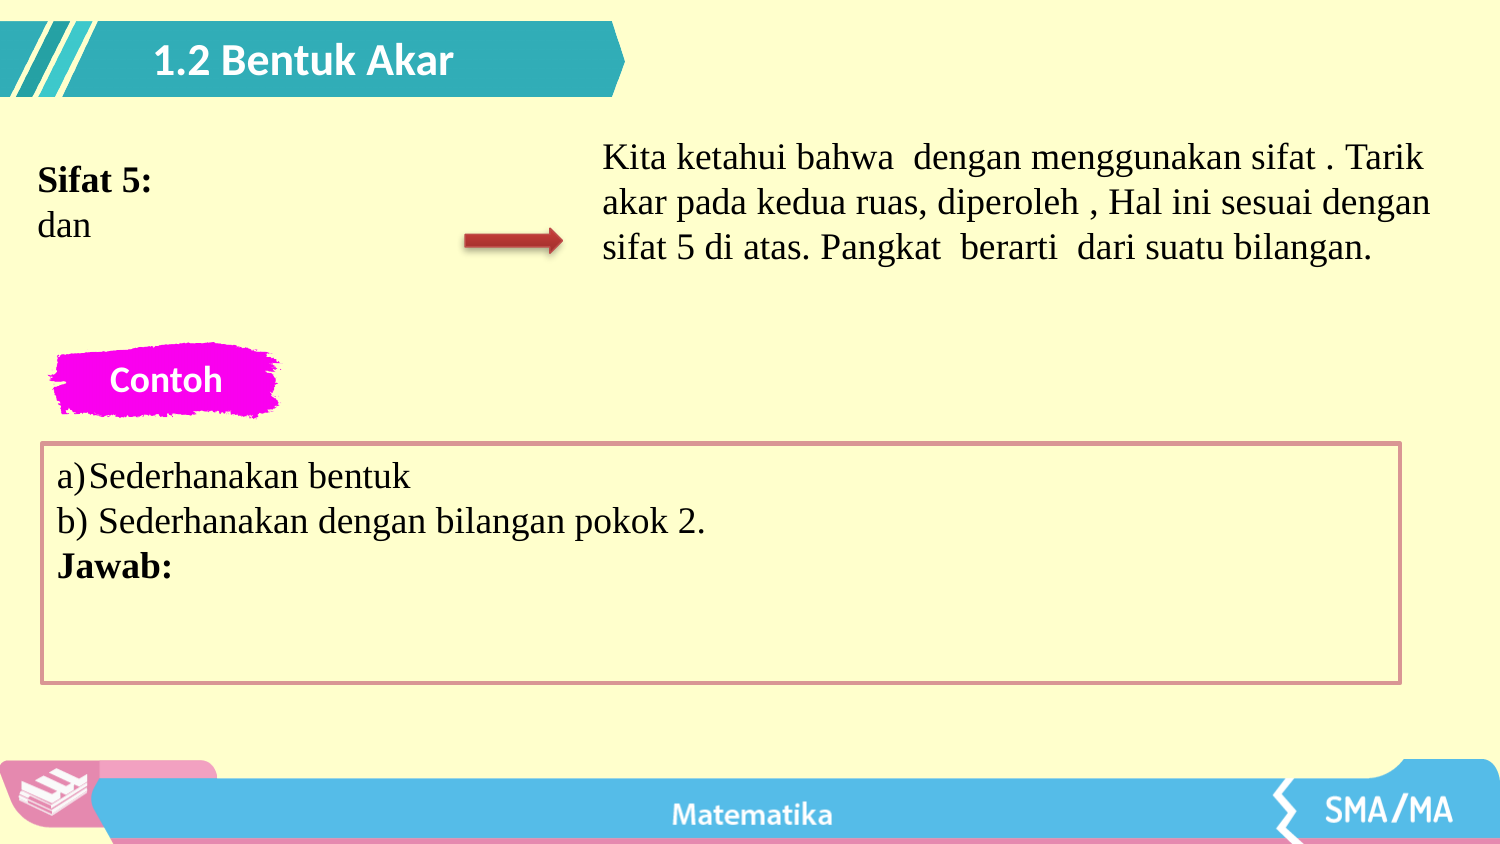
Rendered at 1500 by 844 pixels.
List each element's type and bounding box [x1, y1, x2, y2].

text_box [47, 342, 283, 422]
text_box [0, 21, 626, 97]
picture [0, 759, 1500, 844]
text_box [464, 227, 563, 254]
